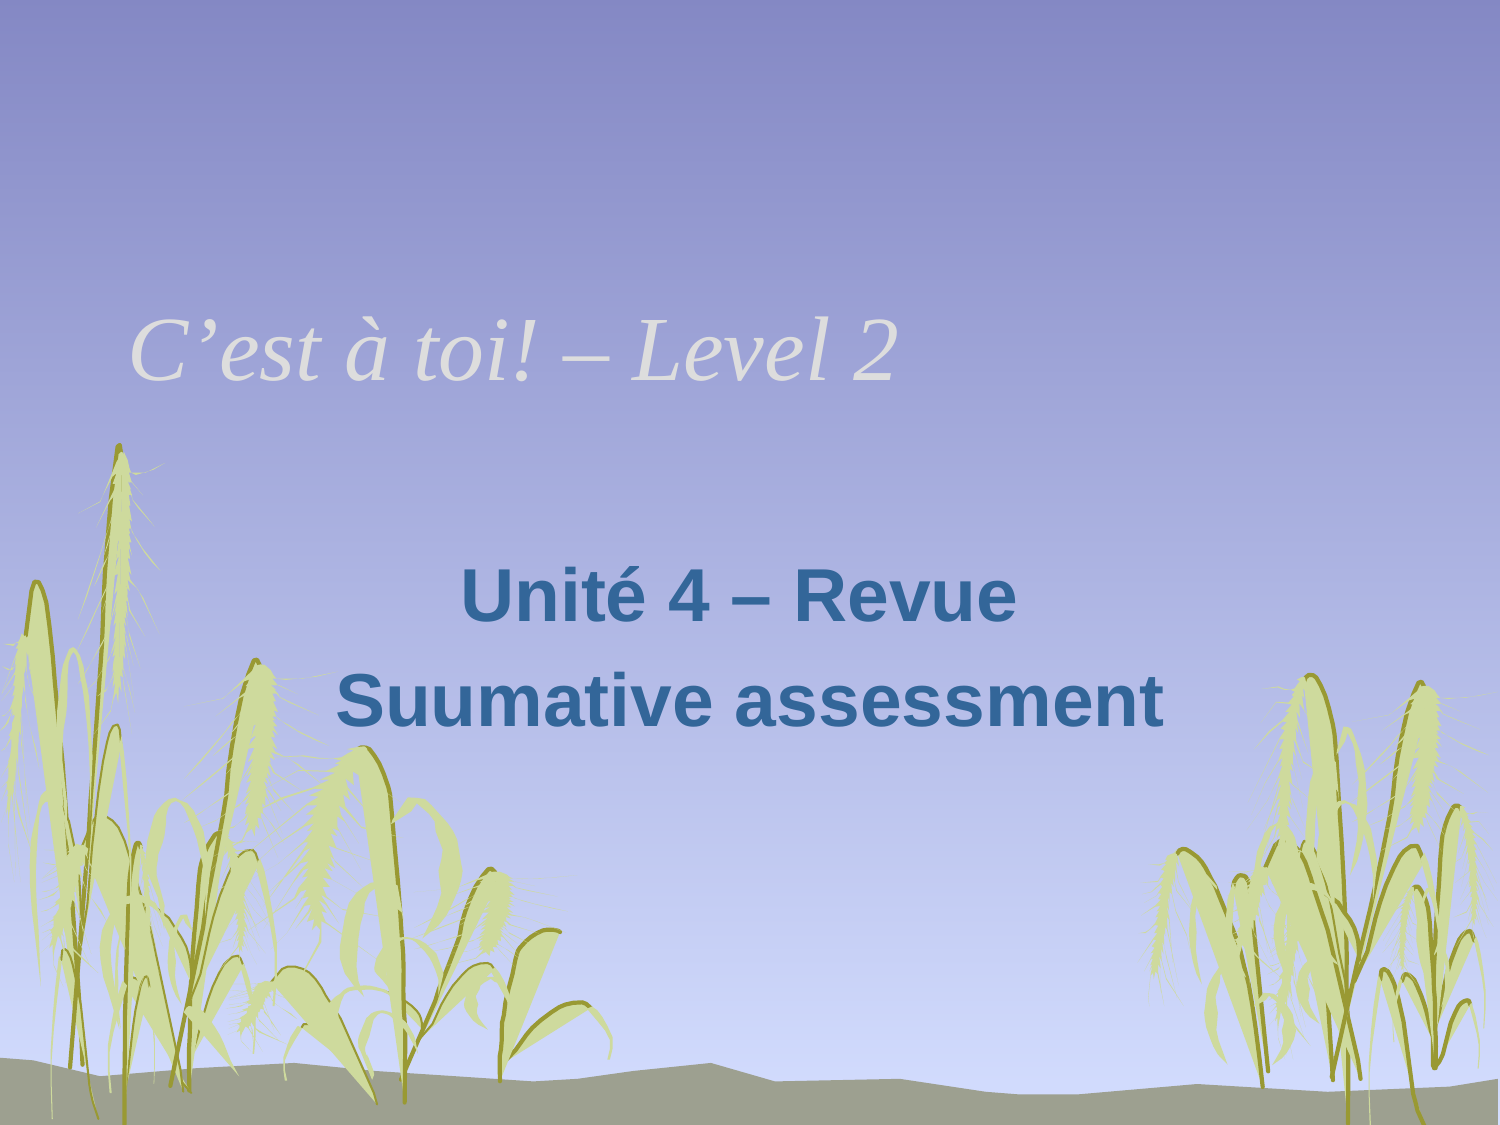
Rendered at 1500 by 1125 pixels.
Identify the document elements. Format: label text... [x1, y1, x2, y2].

title C’est à toi! – Level 2 [112, 249, 1388, 438]
subtitle Unité 4 – Revue Suumative assessment [224, 499, 1276, 788]
